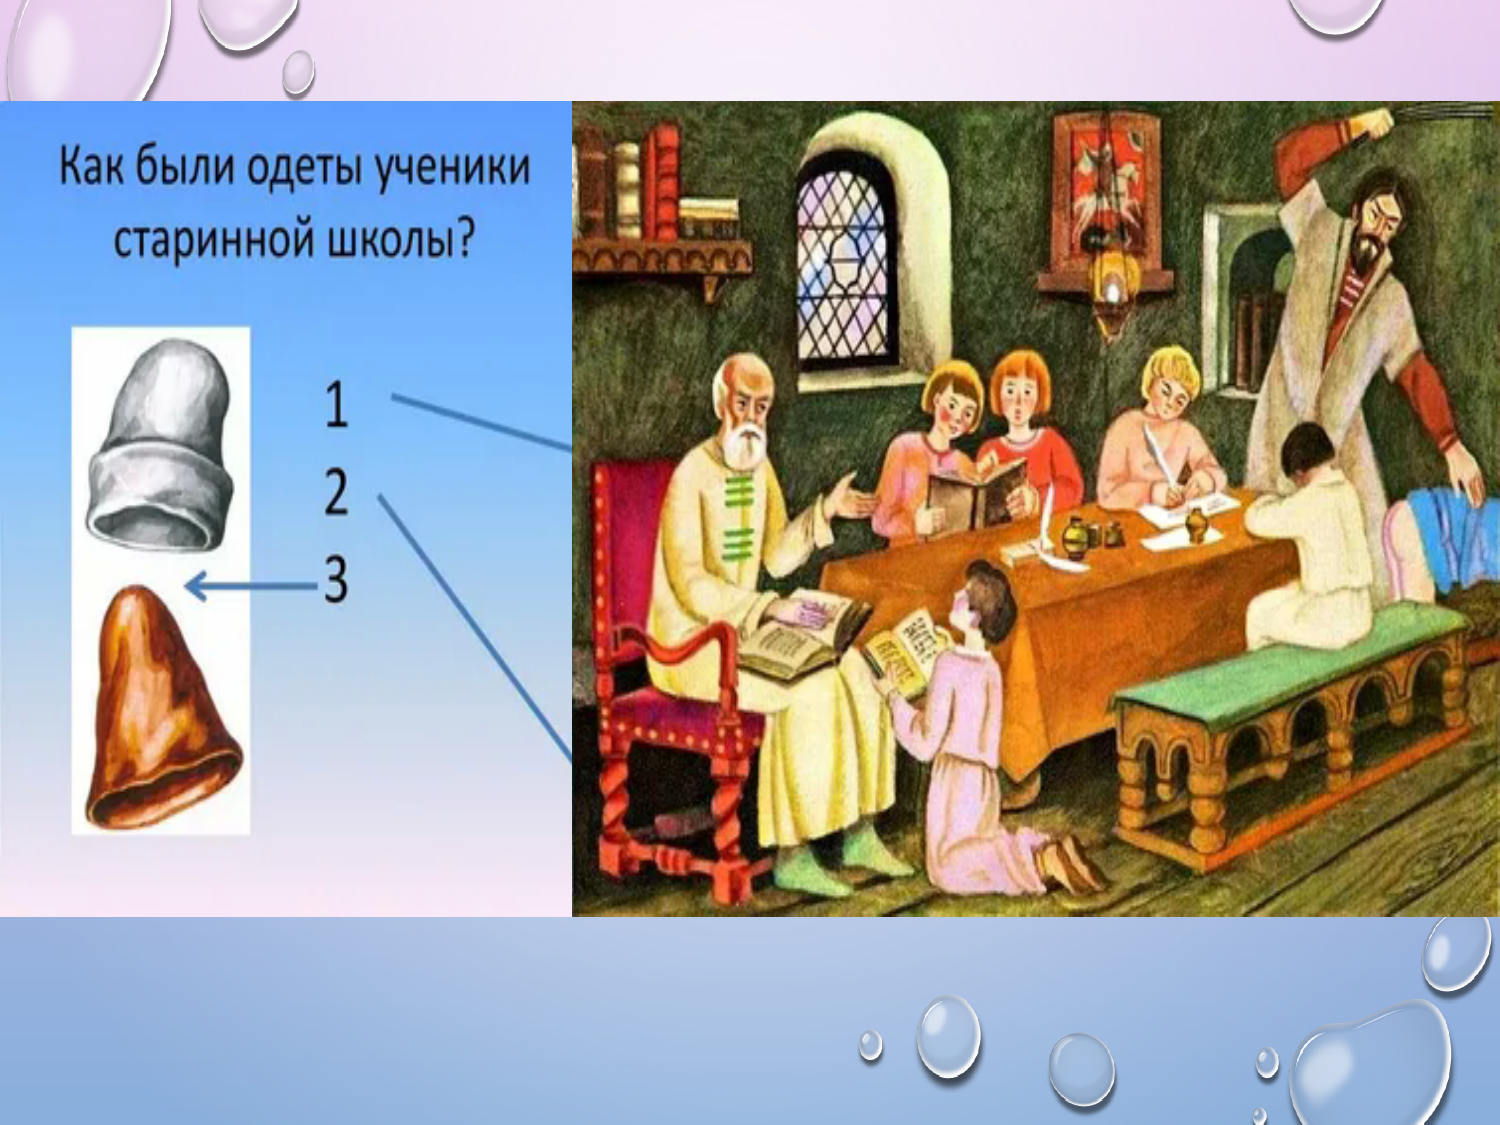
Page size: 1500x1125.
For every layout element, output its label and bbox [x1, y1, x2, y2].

list [0, 101, 571, 918]
picture [0, 0, 1500, 1125]
